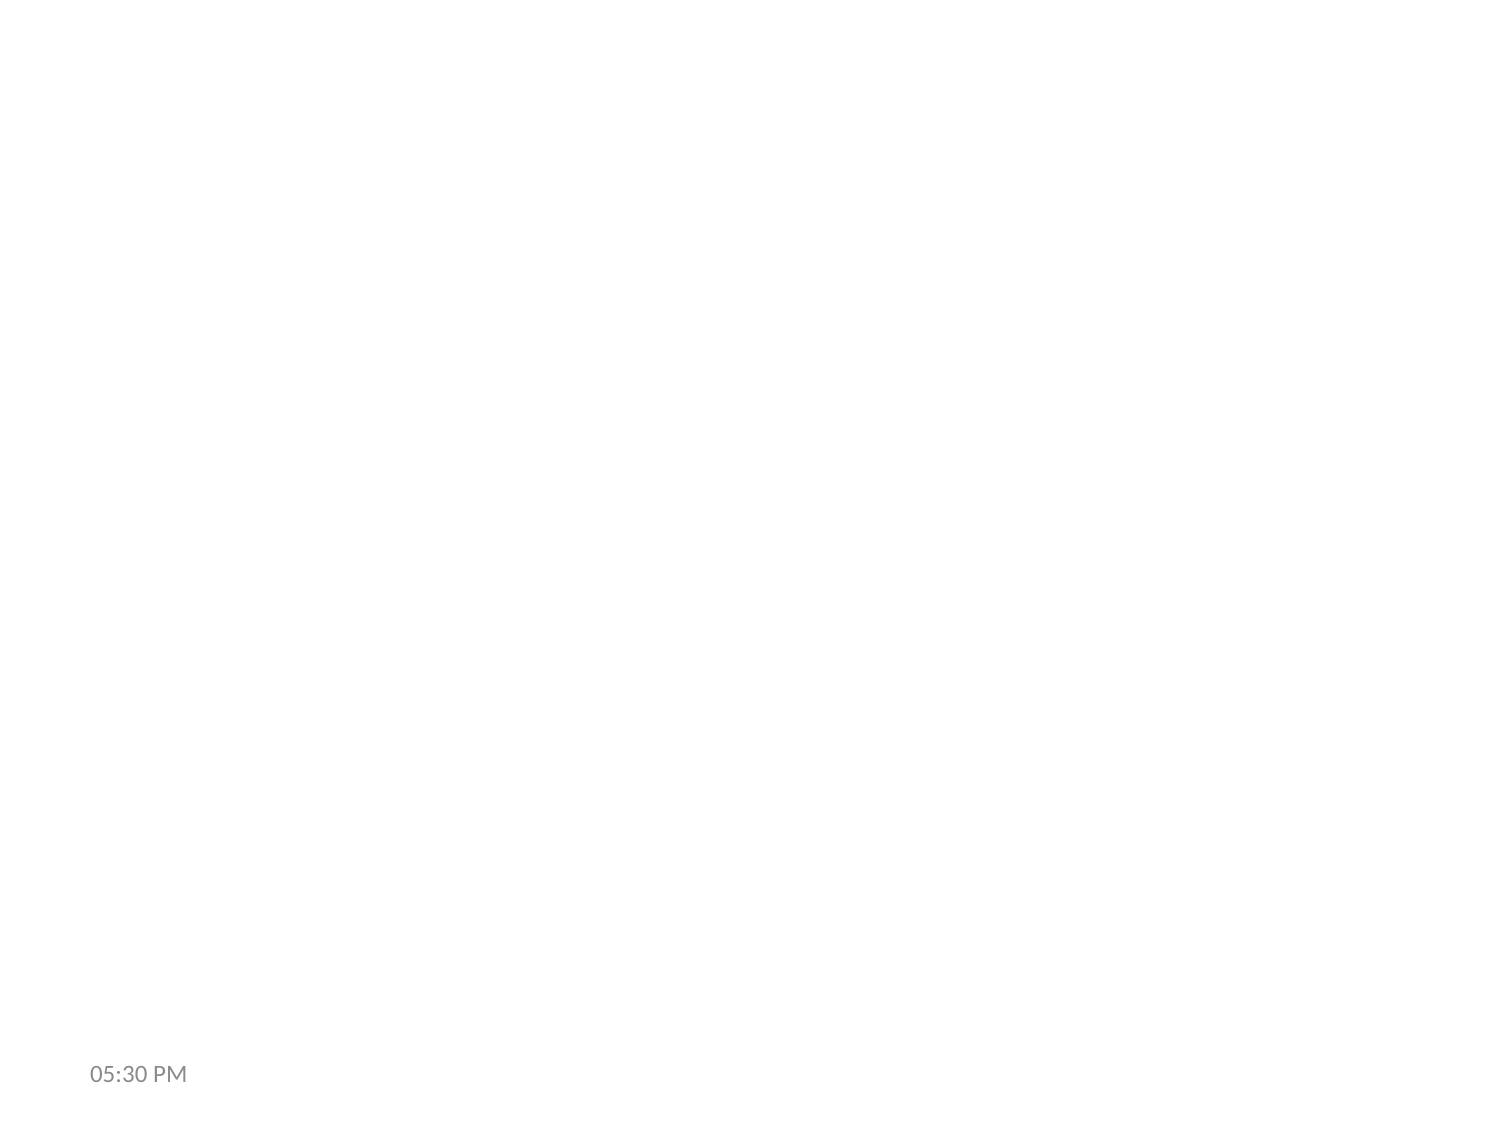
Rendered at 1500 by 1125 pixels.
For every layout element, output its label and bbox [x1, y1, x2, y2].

slide_number [75, 1042, 425, 1103]
